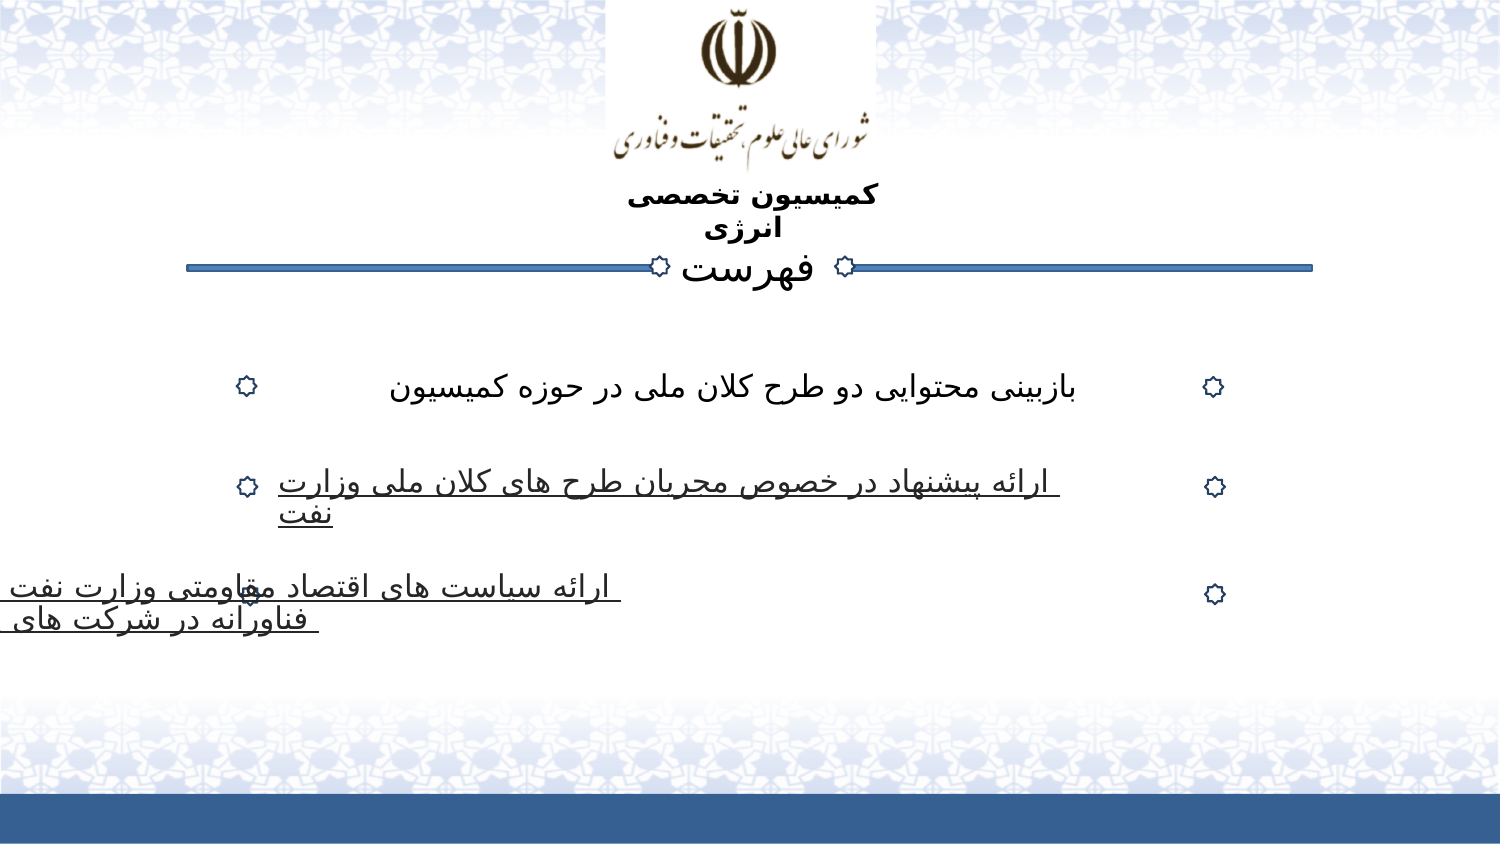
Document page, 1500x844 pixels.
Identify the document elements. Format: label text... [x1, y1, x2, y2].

text_box [239, 584, 262, 607]
text_box کمیسیون تخصصی انرژی [596, 168, 900, 251]
picture [0, 0, 1500, 793]
text_box [853, 264, 1313, 272]
text_box [186, 264, 651, 272]
text_box ارائه سیاست های اقتصاد مقاومتی وزارت نفت با رویکرد جهش فناورانه در شرکت های پیمانکار عمومی [292, 559, 1156, 612]
text_box [1202, 375, 1225, 398]
text_box بازبینی محتوایی دو طرح کلان ملی در حوزه کمیسیون [297, 359, 1160, 412]
text_box فهرست [490, 233, 1006, 297]
text_box [235, 375, 258, 398]
text_box [1203, 583, 1227, 606]
text_box [236, 475, 259, 498]
text_box [1203, 475, 1227, 498]
text_box [833, 255, 856, 278]
text_box ارائه پیشنهاد در خصوص مجریان طرح های کلان ملی وزارت نفت [317, 454, 1131, 507]
text_box [648, 255, 671, 278]
